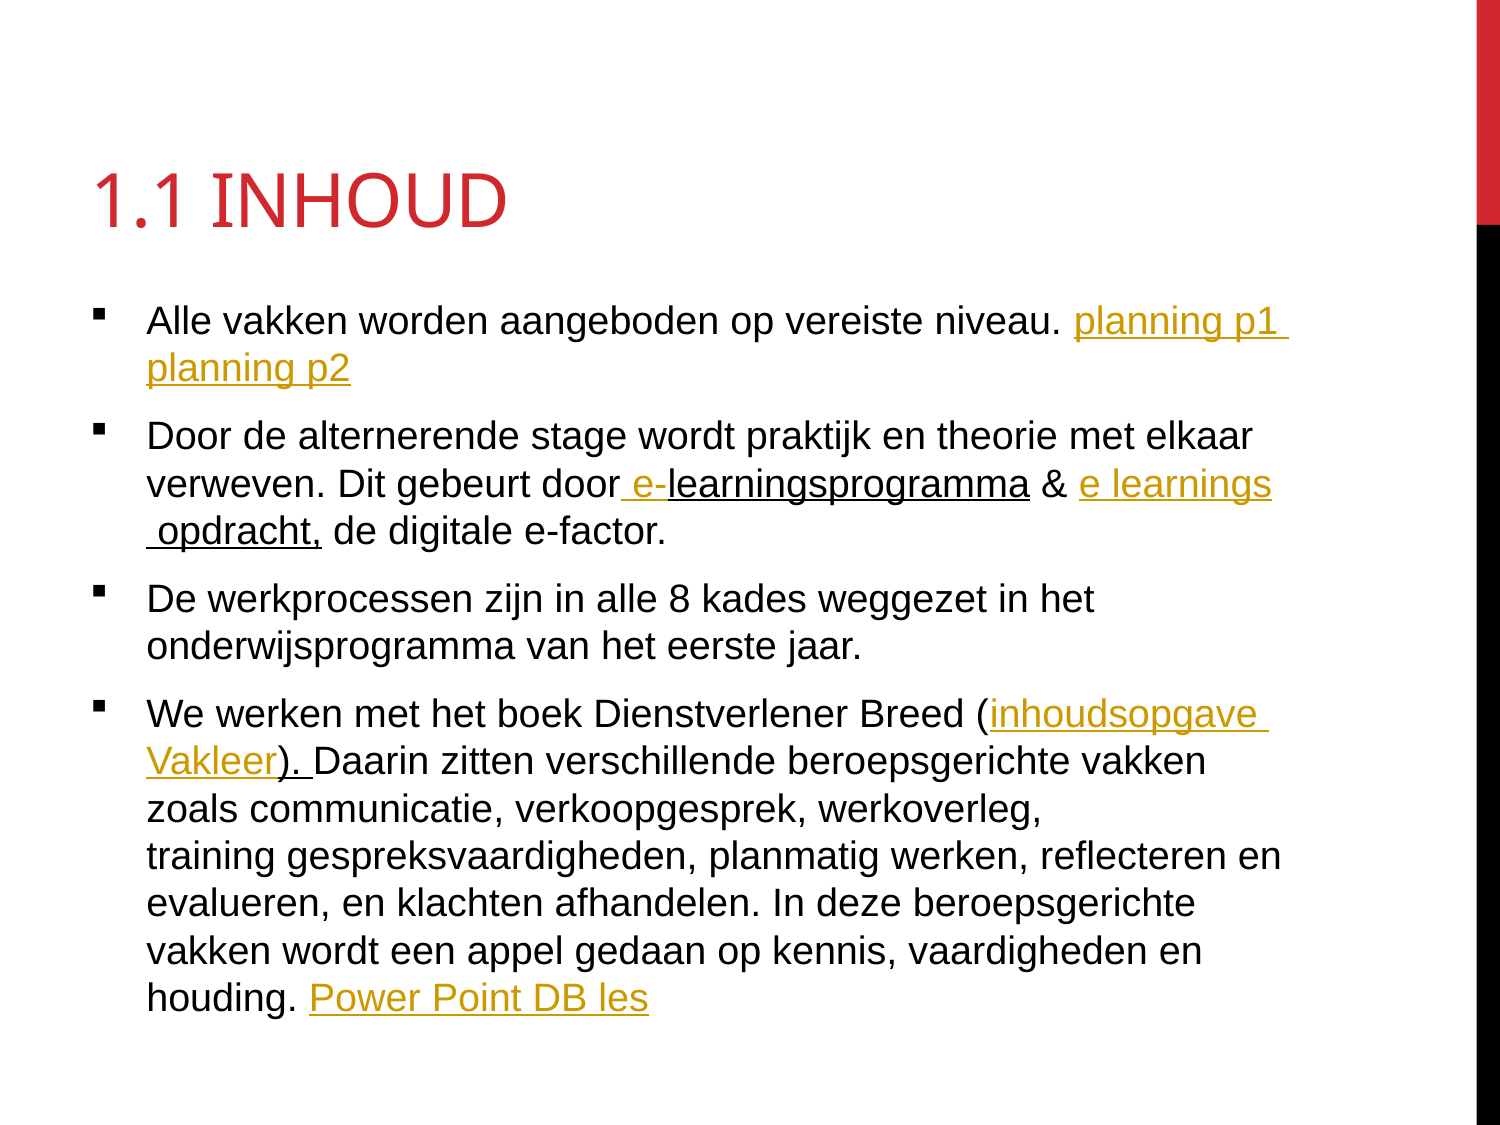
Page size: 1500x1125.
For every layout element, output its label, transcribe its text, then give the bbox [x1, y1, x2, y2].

list Alle vakken worden aangeboden op vereiste niveau. planning p1 planning p2 Door de alternerende stage wordt praktijk en theorie met elkaar verweven. Dit gebeurt door e-learningsprogramma & e learnings opdracht, de digitale e-factor. De werkprocessen zijn in alle 8 kades weggezet in het onderwijsprogramma van het eerste jaar. We werken met het boek Dienstverlener Breed (inhoudsopgave Vakleer). Daarin zitten verschillende beroepsgerichte vakken zoals communicatie, verkoopgesprek, werkoverleg, training gespreksvaardigheden, planmatig werken, reflecteren en evalueren, en klachten afhandelen. In deze beroepsgerichte vakken wordt een appel gedaan op kennis, vaardigheden en houding. Power Point DB les [75, 287, 1325, 1071]
title 1.1 Inhoud [75, 25, 1211, 250]
